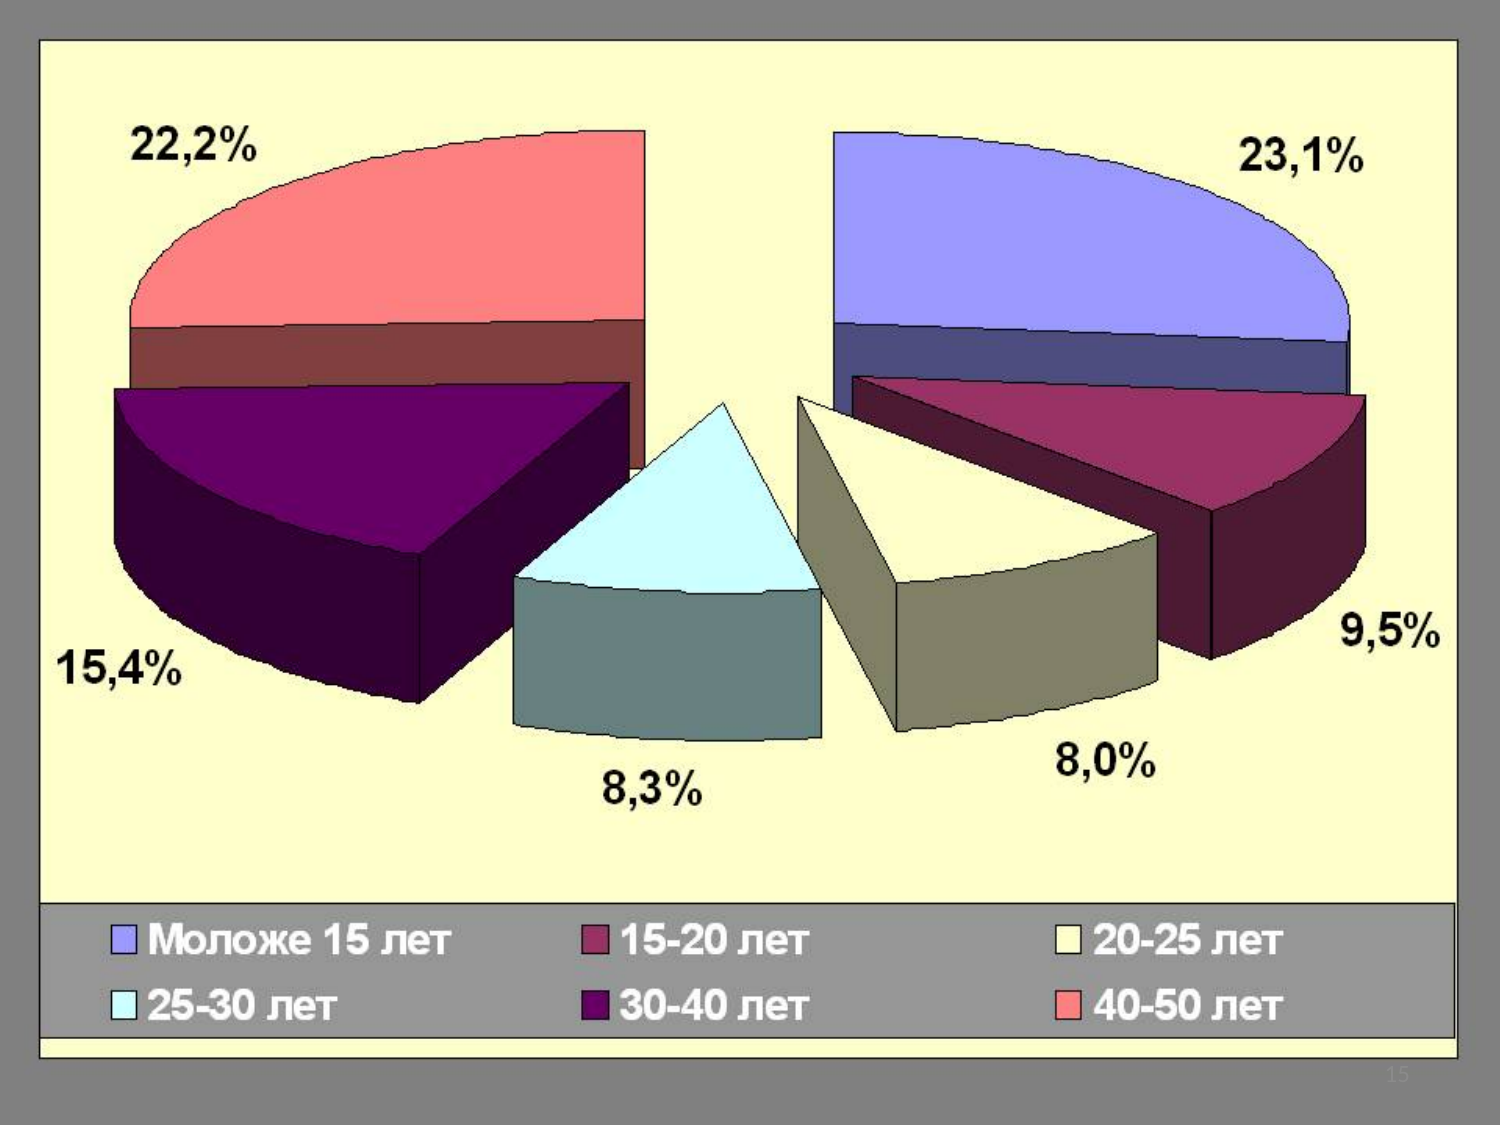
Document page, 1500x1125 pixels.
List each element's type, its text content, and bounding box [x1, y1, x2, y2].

picture [0, 0, 1500, 1125]
slide_number 15 [1074, 1042, 1425, 1103]
